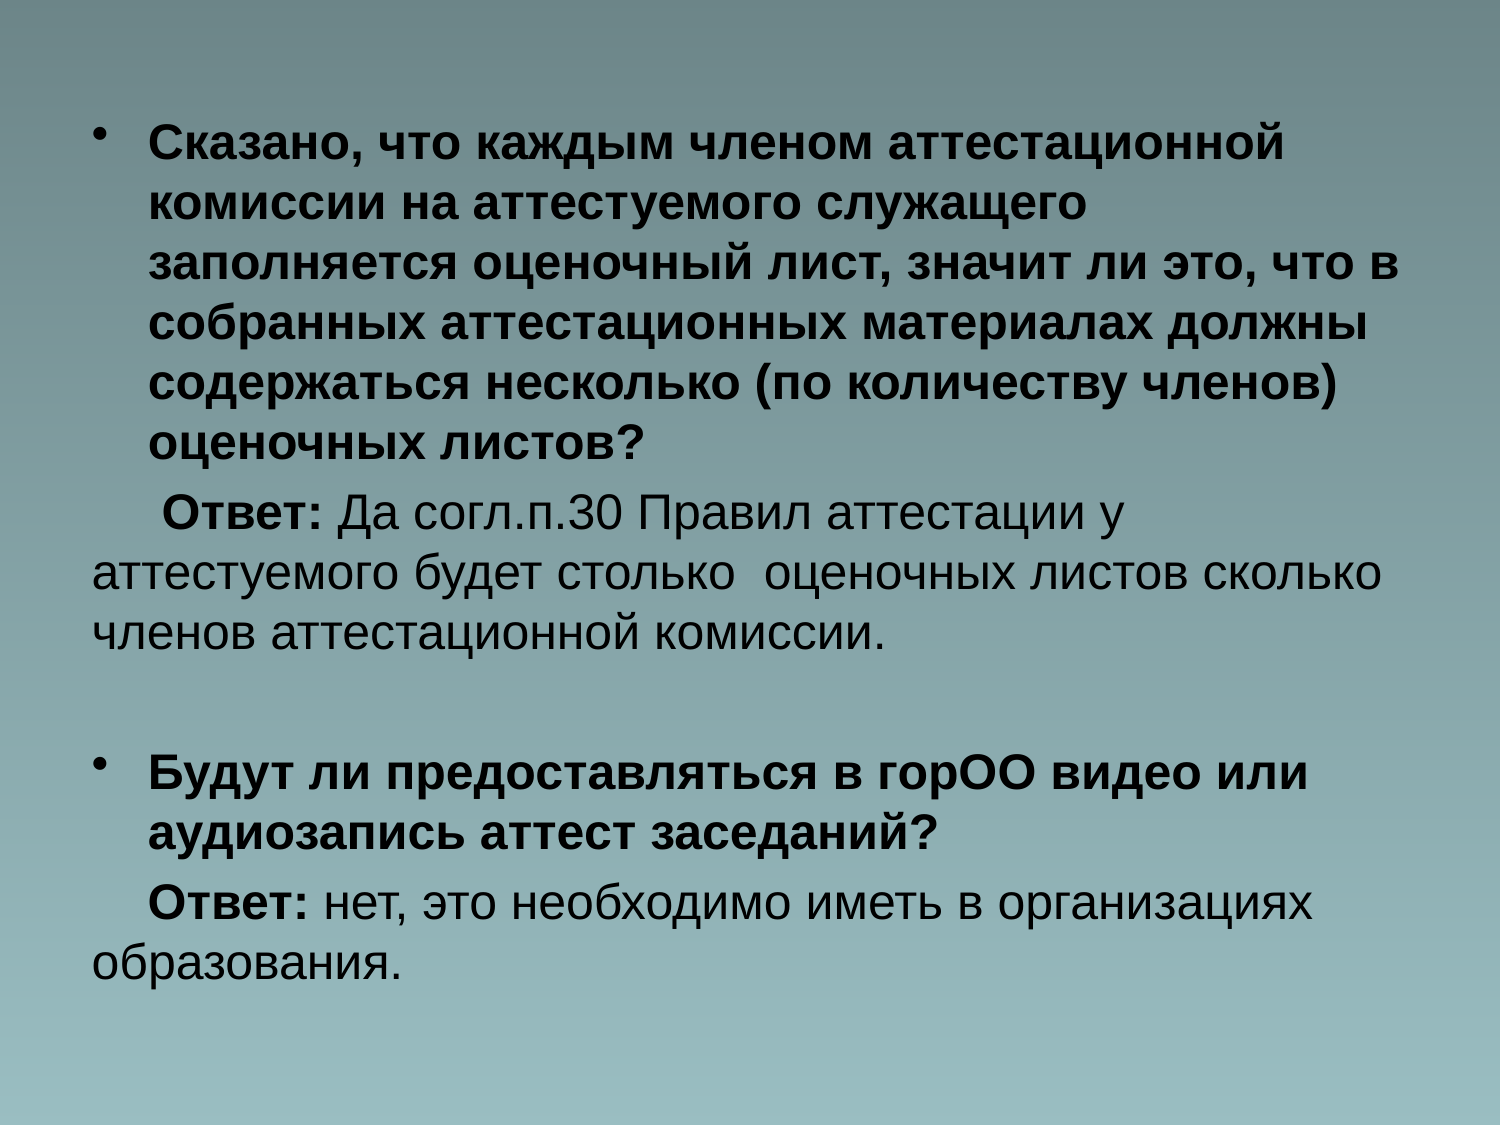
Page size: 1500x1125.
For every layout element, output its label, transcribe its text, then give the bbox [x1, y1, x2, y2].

list Сказано, что каждым членом аттестационной комиссии на аттестуемого служащего заполняется оценочный лист, значит ли это, что в собранных аттестационных материалах должны содержаться несколько (по количеству членов) оценочных листов? Ответ: Да согл.п.30 Правил аттестации у аттестуемого будет столько оценочных листов сколько членов аттестационной комиссии. Будут ли предоставляться в горОО видео или аудиозапись аттест заседаний? Ответ: нет, это необходимо иметь в организациях образования. [76, 101, 1427, 845]
